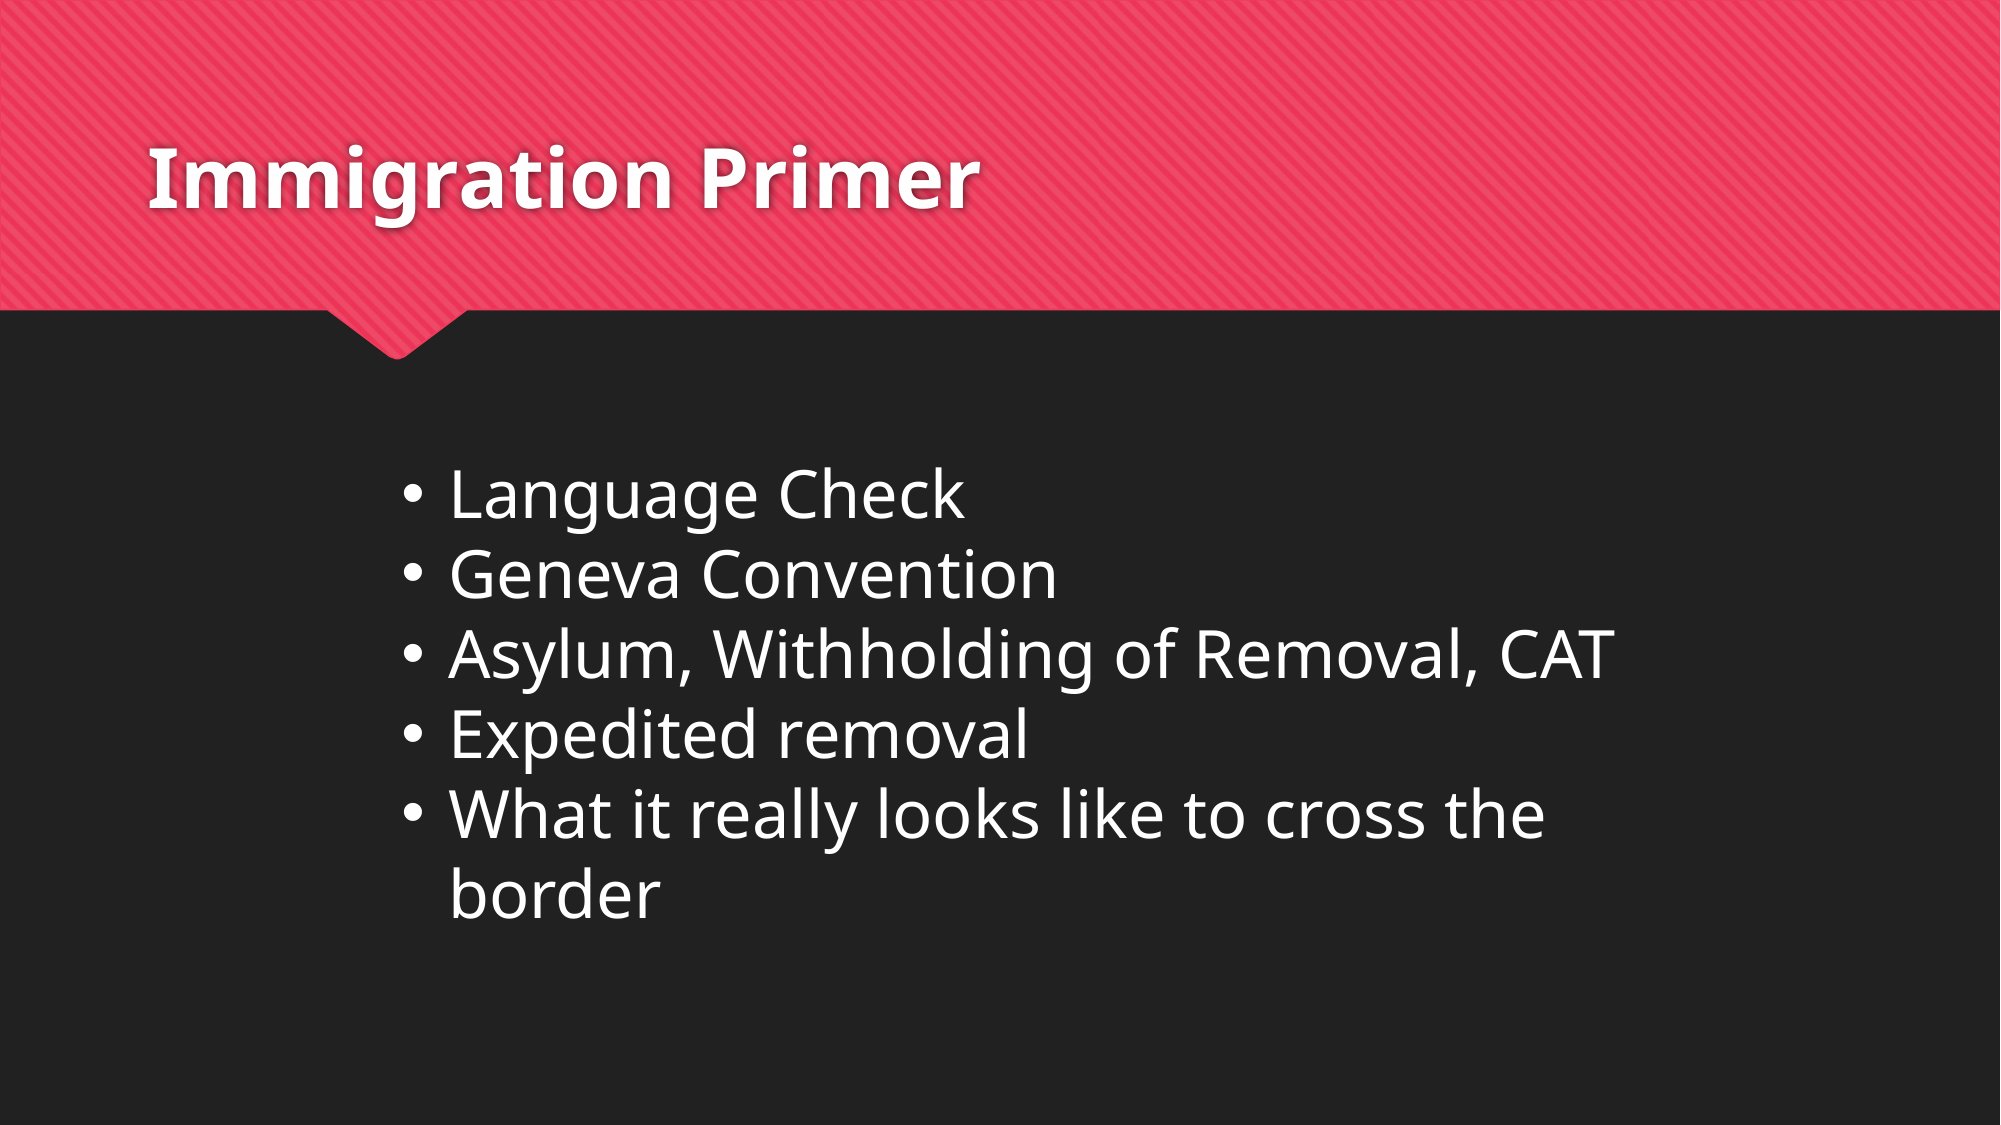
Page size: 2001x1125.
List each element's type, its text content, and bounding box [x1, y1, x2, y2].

title Immigration Primer [132, 73, 1868, 233]
text_box Language Check Geneva Convention Asylum, Withholding of Removal, CAT Expedited removal What it really looks like to cross the border [386, 444, 1683, 940]
